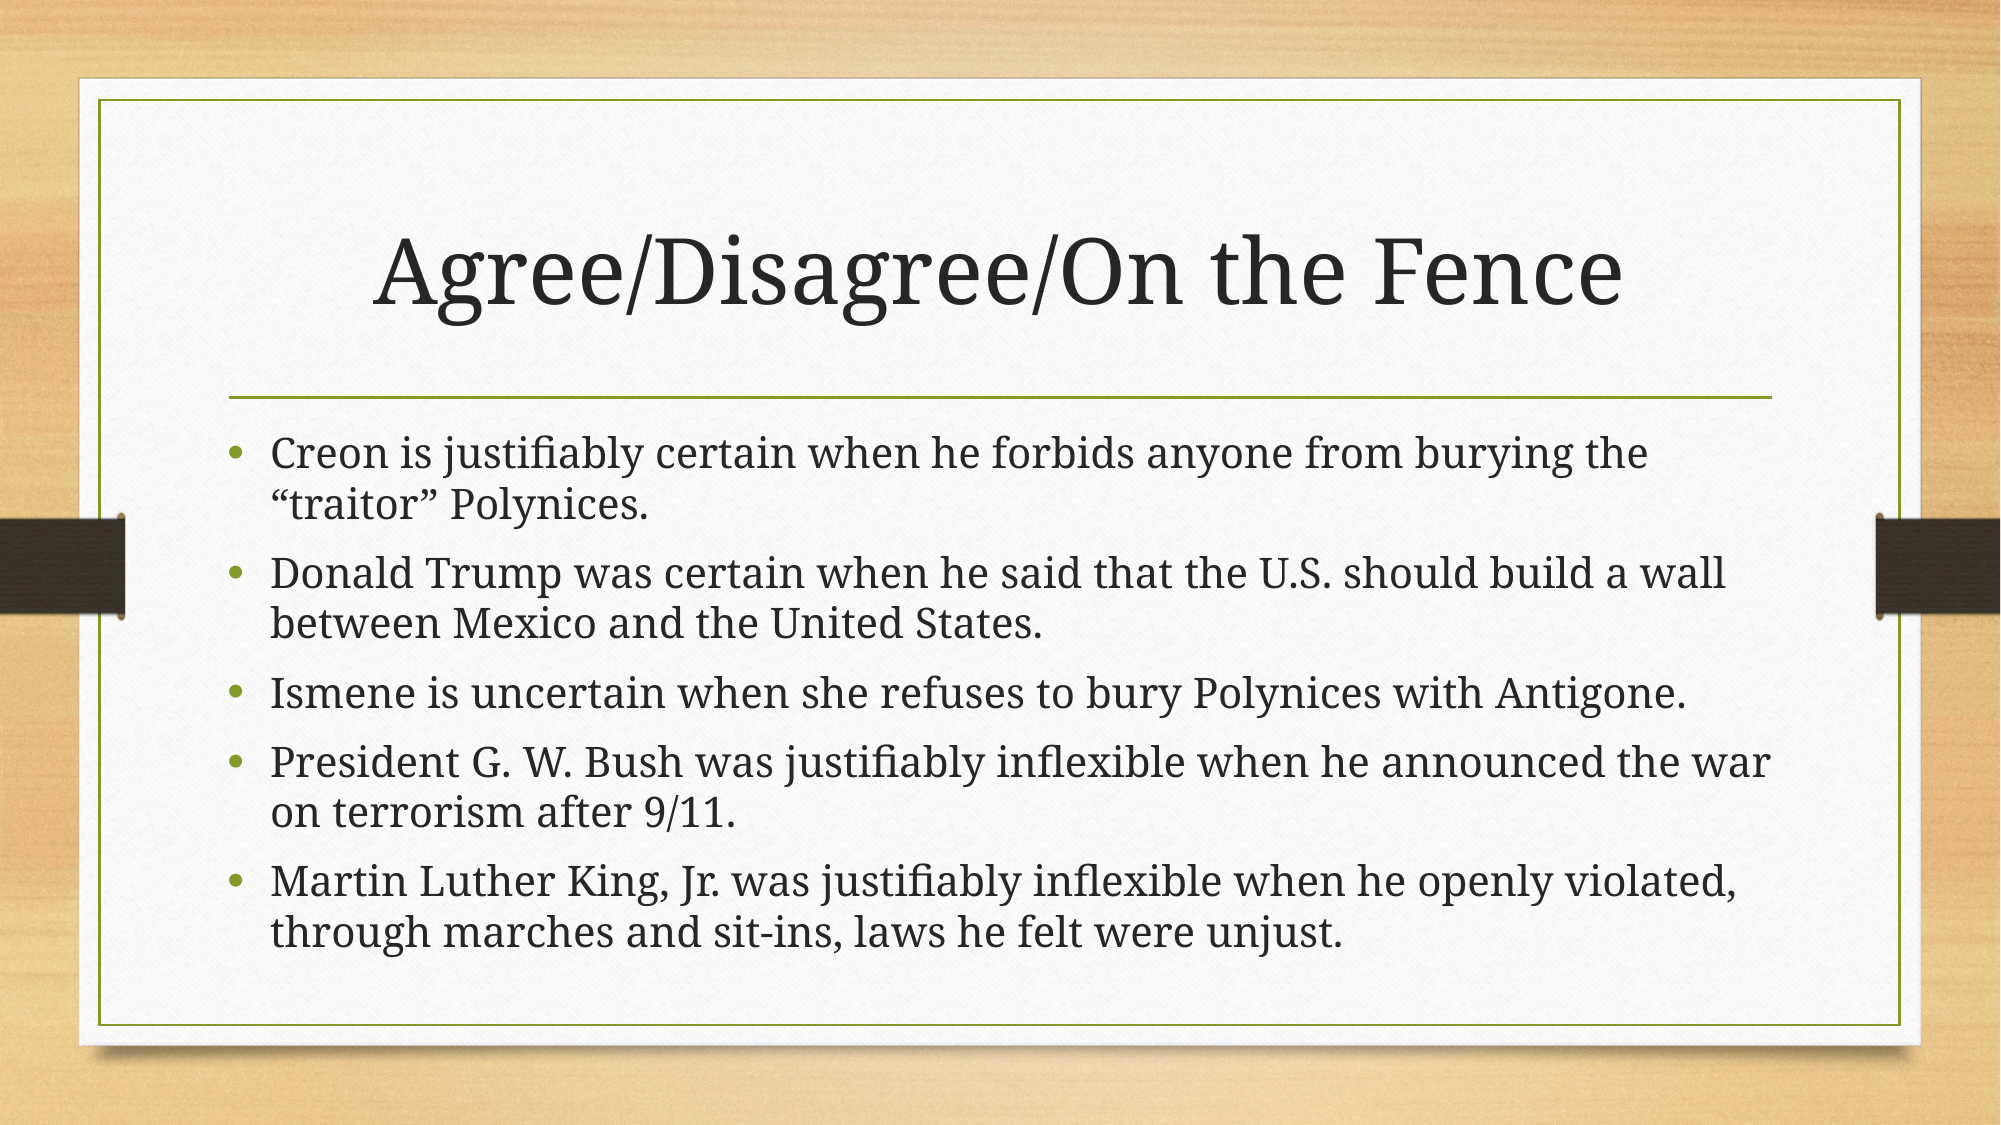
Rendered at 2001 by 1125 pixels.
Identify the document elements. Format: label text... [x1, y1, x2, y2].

list Creon is justifiably certain when he forbids anyone from burying the “traitor” Polynices. Donald Trump was certain when he said that the U.S. should build a wall between Mexico and the United States. Ismene is uncertain when she refuses to bury Polynices with Antigone. President G. W. Bush was justifiably inflexible when he announced the war on terrorism after 9/11. Martin Luther King, Jr. was justifiably inflexible when he openly violated, through marches and sit-ins, laws he felt were unjust. [212, 419, 1788, 964]
title Agree/Disagree/On the Fence [212, 161, 1788, 375]
picture [0, 0, 2001, 1125]
